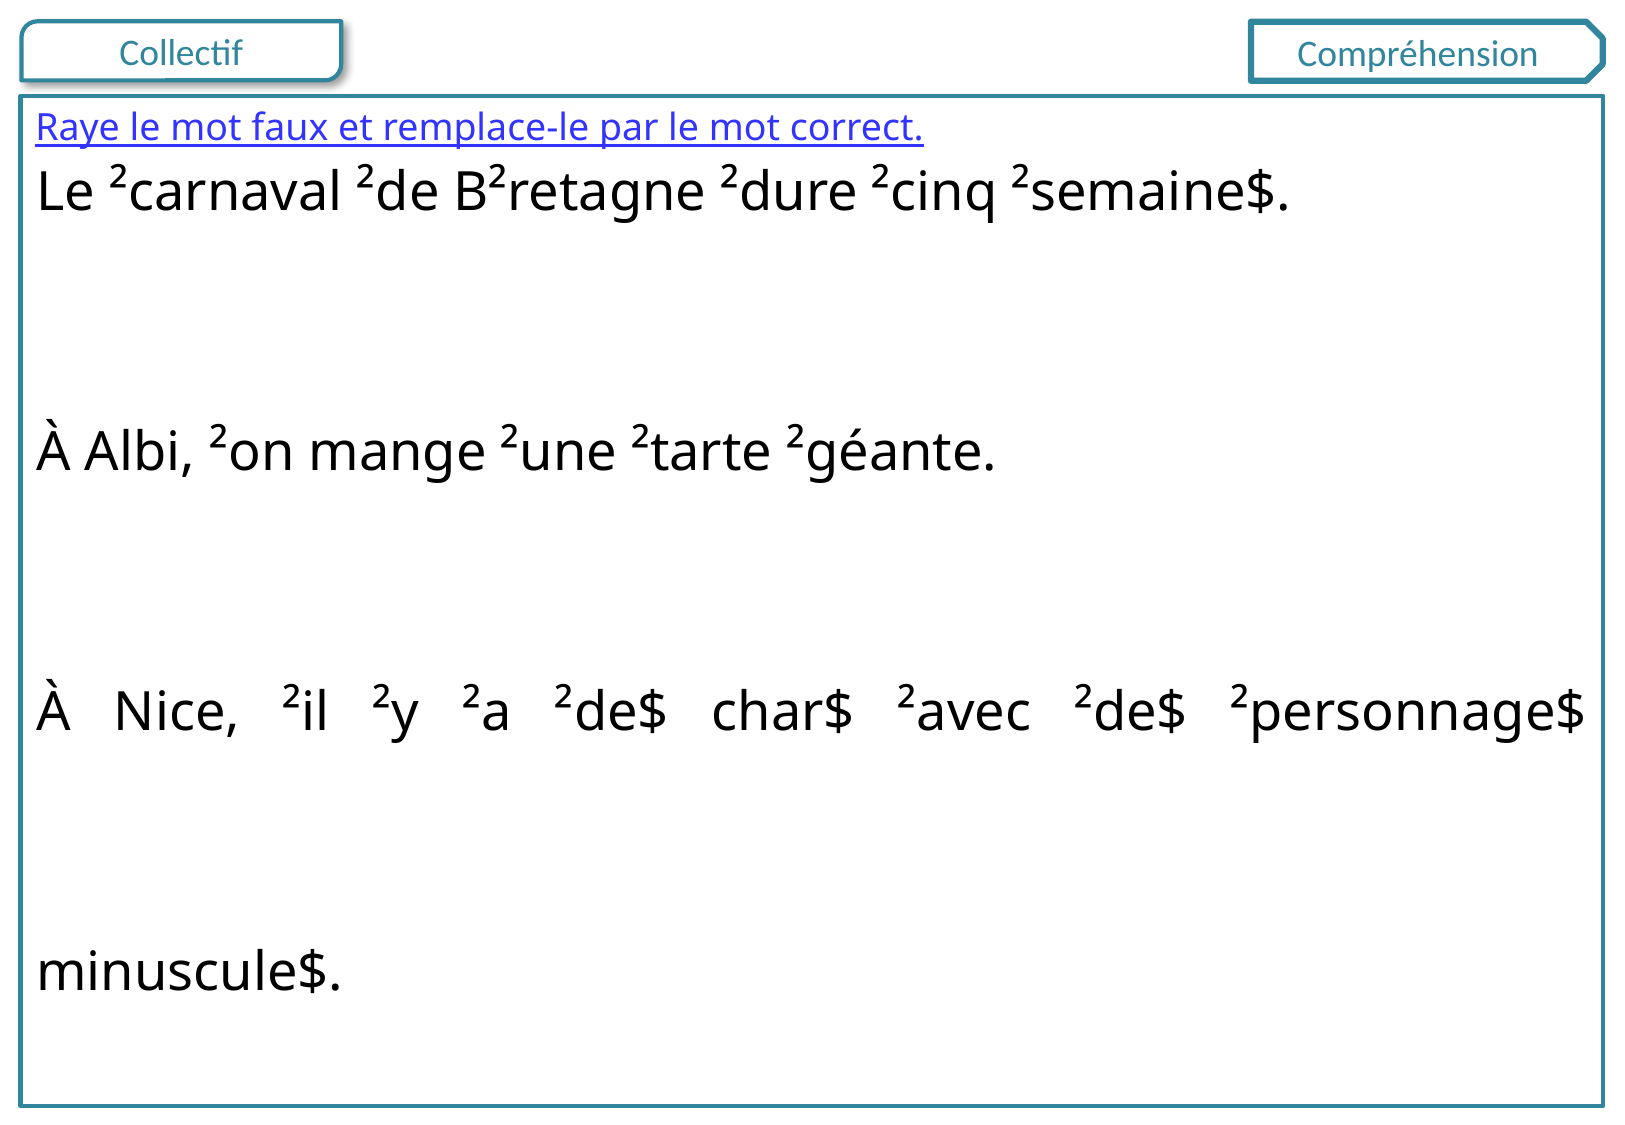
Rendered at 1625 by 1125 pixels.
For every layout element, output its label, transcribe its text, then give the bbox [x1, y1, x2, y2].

list Raye le mot faux et remplace-le par le mot correct. [18, 94, 1605, 1108]
list Compréhension [1251, 21, 1585, 81]
list Le ²carnaval ²de B²retagne ²dure ²cinq ²semaine$. À Albi, ²on mange ²une ²tarte ²géante. À Nice, ²il ²y ²a ²de$ char$ ²avec ²de$ ²personnage$ minuscule$. Annecy ²se ²situe en B²retagne. [21, 149, 1604, 1106]
